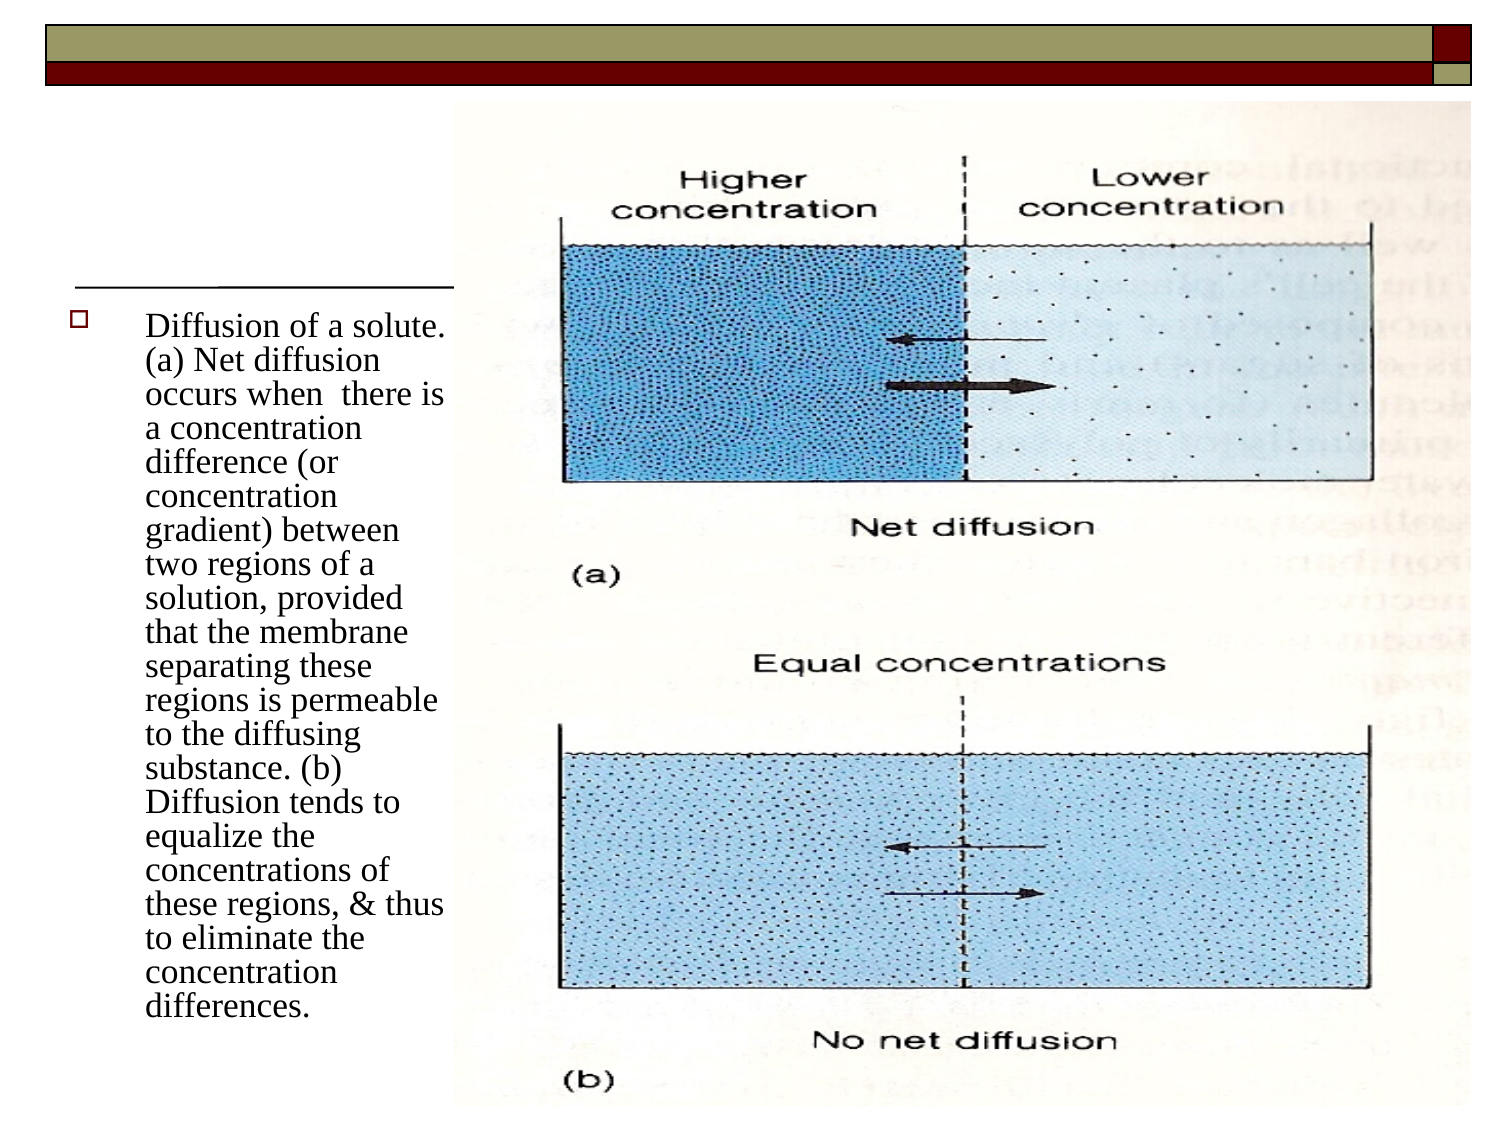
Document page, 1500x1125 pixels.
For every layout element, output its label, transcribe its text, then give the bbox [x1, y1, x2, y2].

picture [454, 101, 1471, 1107]
list Diffusion of a solute. (a) Net diffusion occurs when there is a concentration difference (or concentration gradient) between two regions of a solution, provided that the membrane separating these regions is permeable to the diffusing substance. (b) Diffusion tends to equalize the concentrations of these regions, & thus to eliminate the concentration differences. [52, 302, 449, 1036]
